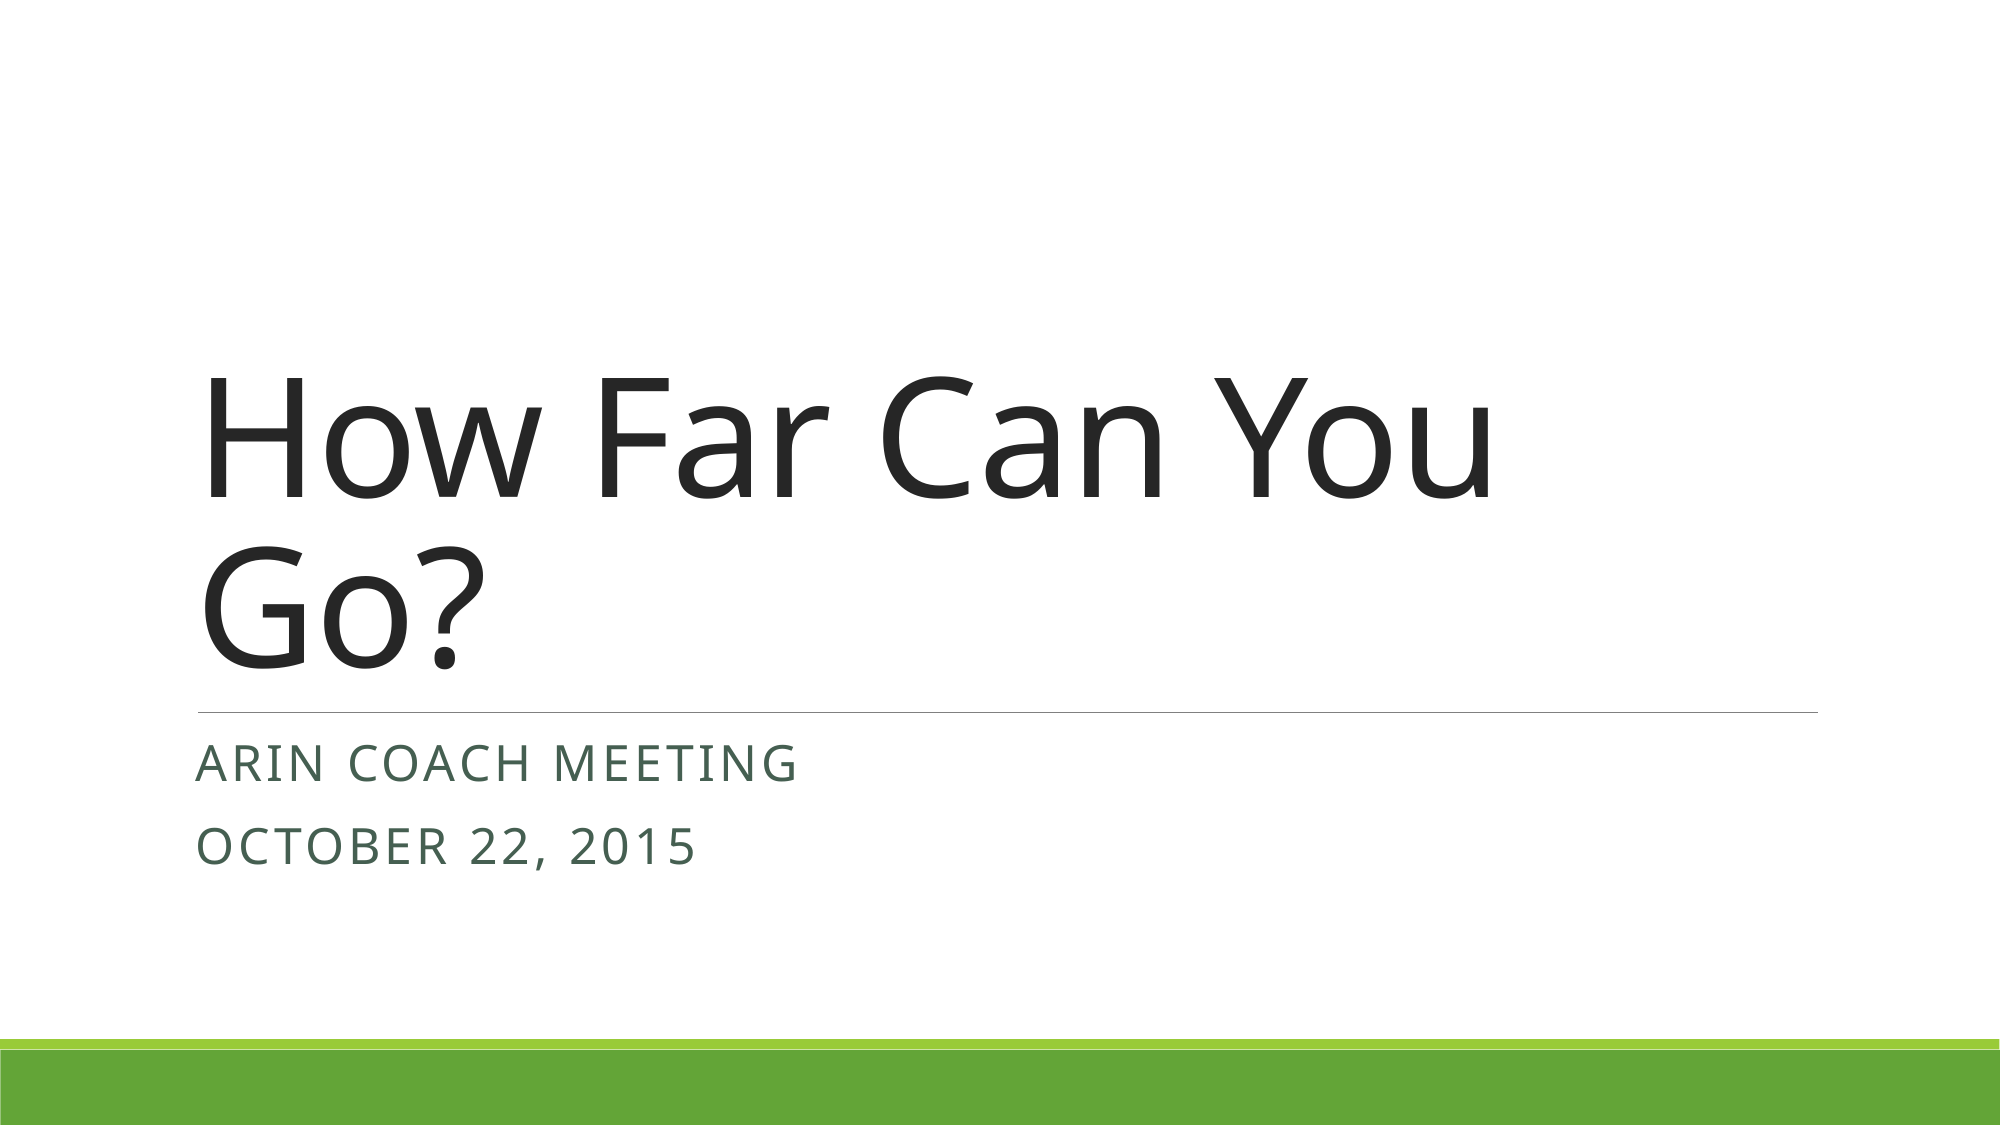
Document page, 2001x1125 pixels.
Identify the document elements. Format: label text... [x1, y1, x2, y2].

title How Far Can You Go? [180, 124, 1830, 710]
subtitle ARIN Coach meeting October 22, 2015 [180, 730, 1831, 919]
